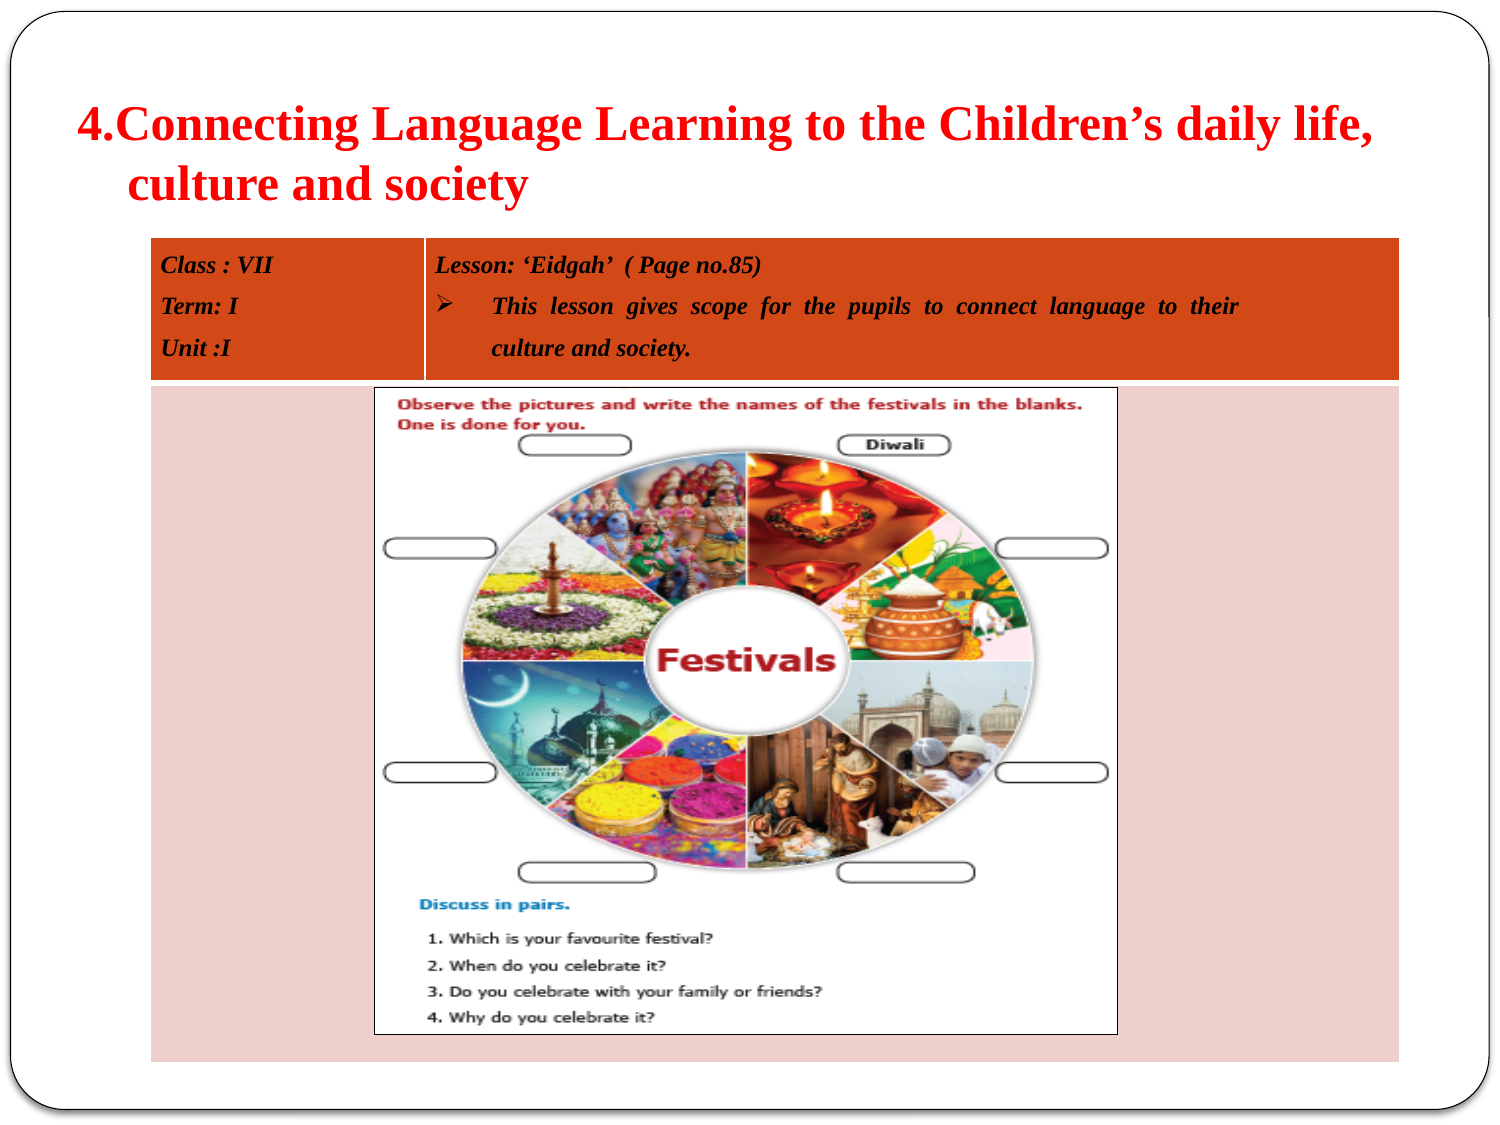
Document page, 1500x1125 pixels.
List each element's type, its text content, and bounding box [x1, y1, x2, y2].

title 4.Connecting Language Learning to the Children’s daily life, culture and society [62, 37, 1413, 225]
table_header Class : VII Term: I Unit :I [151, 238, 424, 380]
table_cell [151, 386, 1399, 1062]
table_header Lesson: ‘Eidgah’ ( Page no.85) This lesson gives scope for the pupils to connect language to their culture and society. [426, 238, 1399, 380]
picture [374, 387, 1117, 1034]
